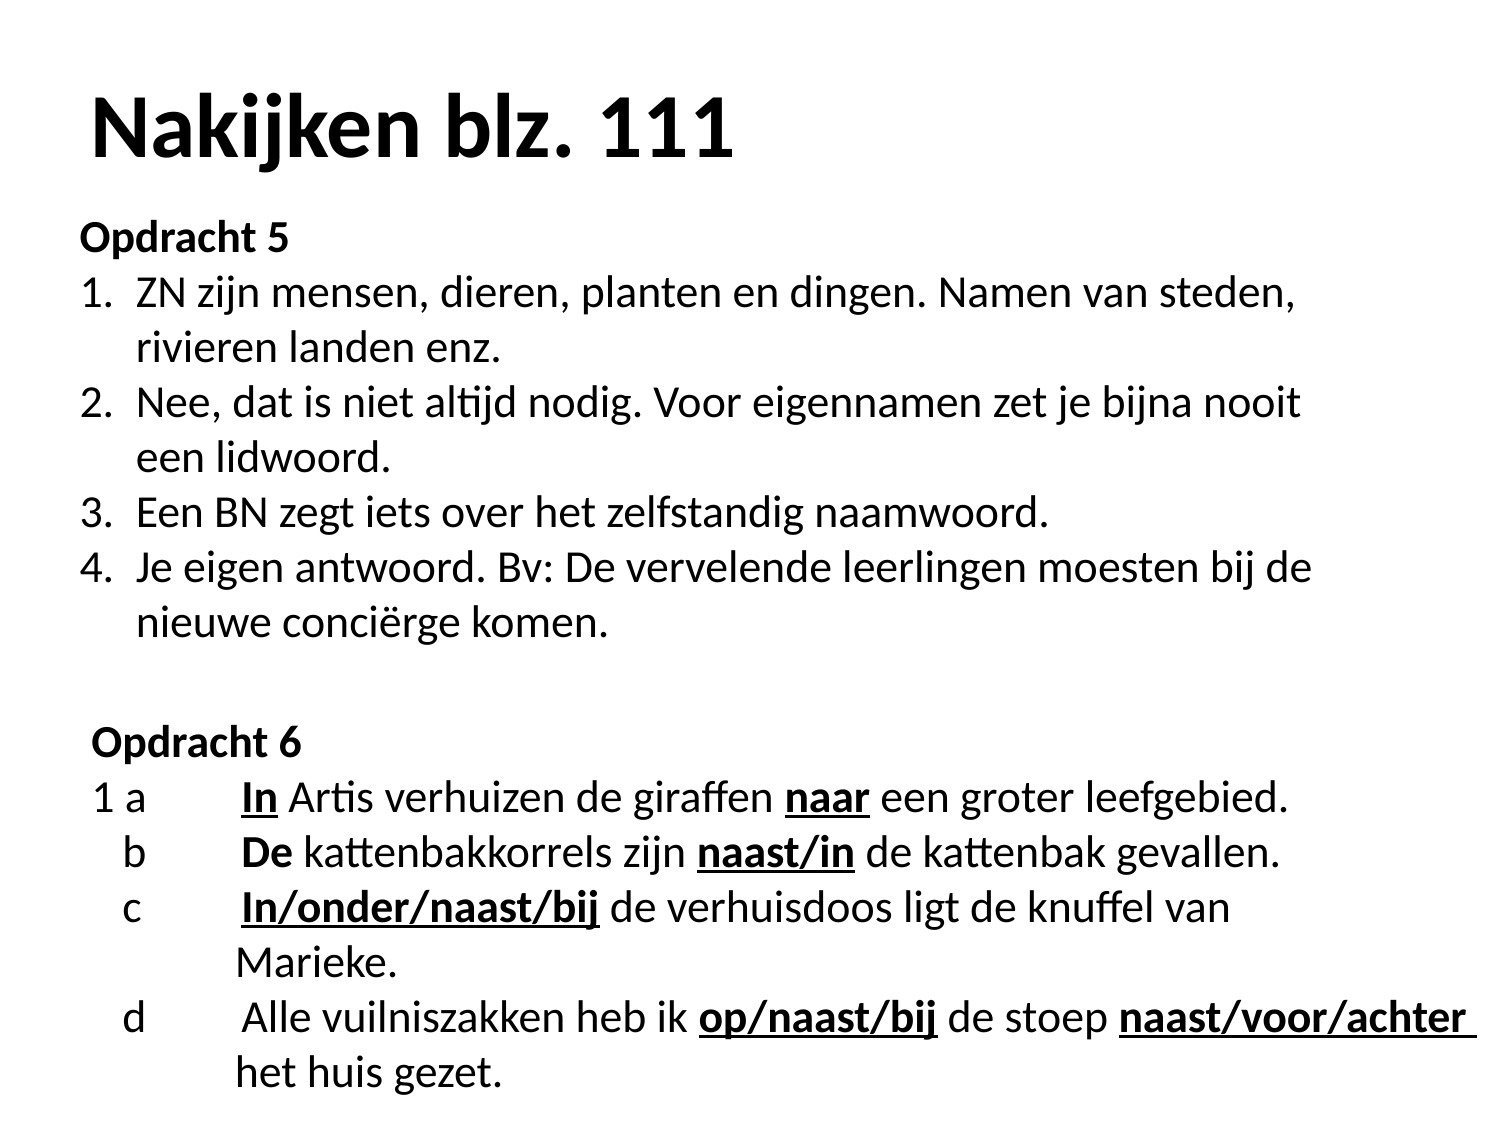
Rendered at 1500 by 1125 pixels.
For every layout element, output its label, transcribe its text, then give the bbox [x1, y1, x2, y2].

title Nakijken blz. 111 [75, 45, 1425, 197]
text_box Opdracht 5 ZN zijn mensen, dieren, planten en dingen. Namen van steden, rivieren landen enz. Nee, dat is niet altijd nodig. Voor eigennamen zet je bijna nooit een lidwoord. Een BN zegt iets over het zelfstandig naamwoord. Je eigen antwoord. Bv: De vervelende leerlingen moesten bij de nieuwe conciërge komen. [64, 199, 1388, 654]
text_box Opdracht 6 1 a In Artis verhuizen de giraffen naar een groter leefgebied. b De kattenbakkorrels zijn naast/in de kattenbak gevallen. c In/onder/naast/bij de verhuisdoos ligt de knuffel van Marieke. d Alle vuilniszakken heb ik op/naast/bij de stoep naast/voor/achter het huis gezet. [76, 704, 1500, 1104]
